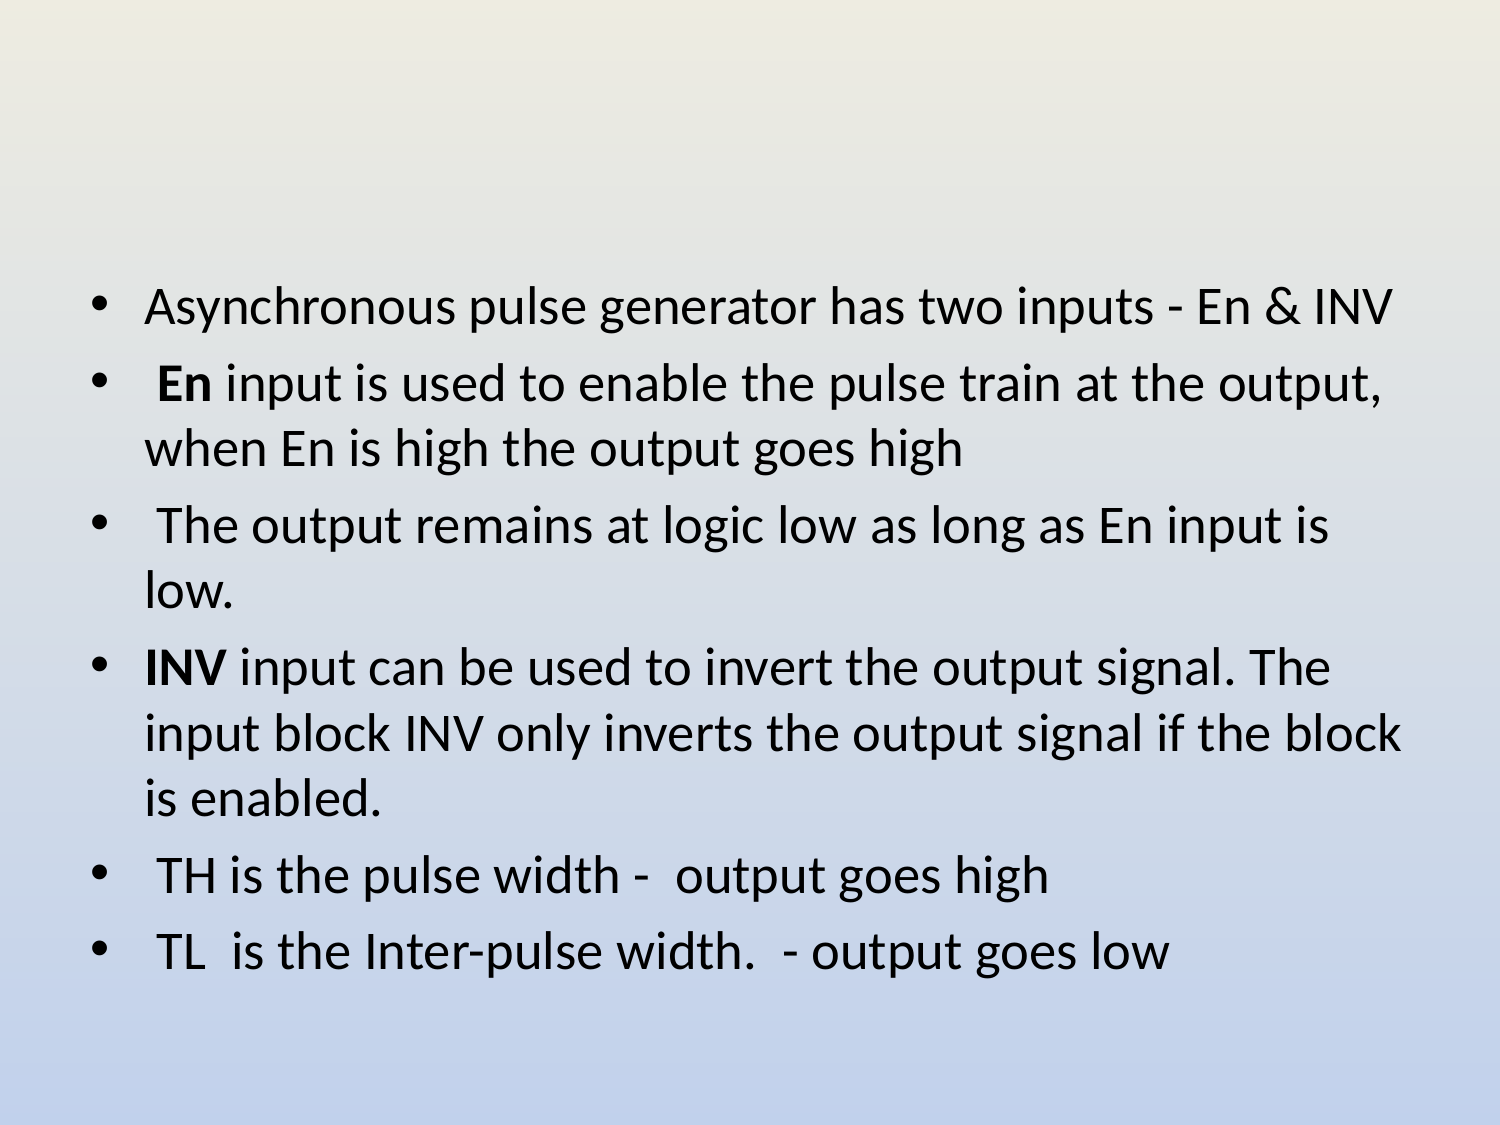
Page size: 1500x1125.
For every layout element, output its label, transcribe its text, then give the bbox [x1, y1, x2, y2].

list Asynchronous pulse generator has two inputs - En & INV En input is used to enable the pulse train at the output, when En is high the output goes high The output remains at logic low as long as En input is low. INV input can be used to invert the output signal. The input block INV only inverts the output signal if the block is enabled. TH is the pulse width - output goes high TL is the Inter-pulse width. - output goes low [75, 262, 1425, 1005]
